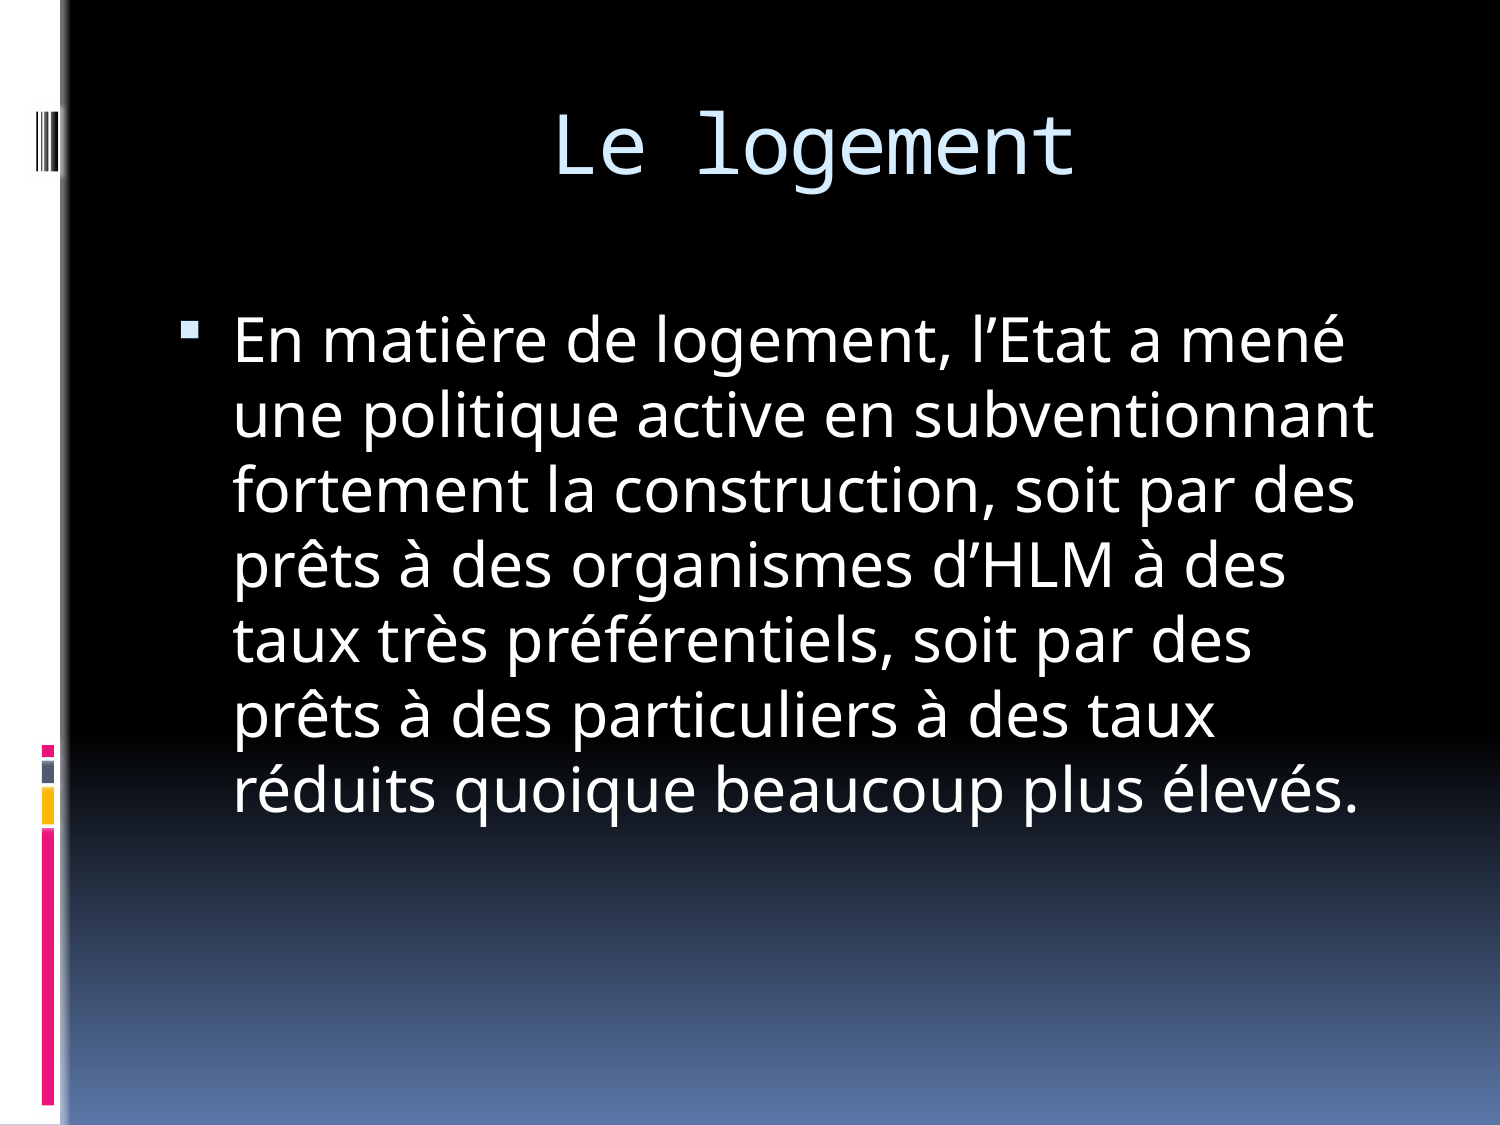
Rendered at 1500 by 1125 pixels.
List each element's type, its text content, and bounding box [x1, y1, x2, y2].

list En matière de logement, l’Etat a mené une politique active en subventionnant fortement la construction, soit par des prêts à des organismes d’HLM à des taux très préférentiels, soit par des prêts à des particuliers à des taux réduits quoique beaucoup plus élevés. [150, 292, 1425, 1043]
title Le logement [150, 83, 1425, 234]
